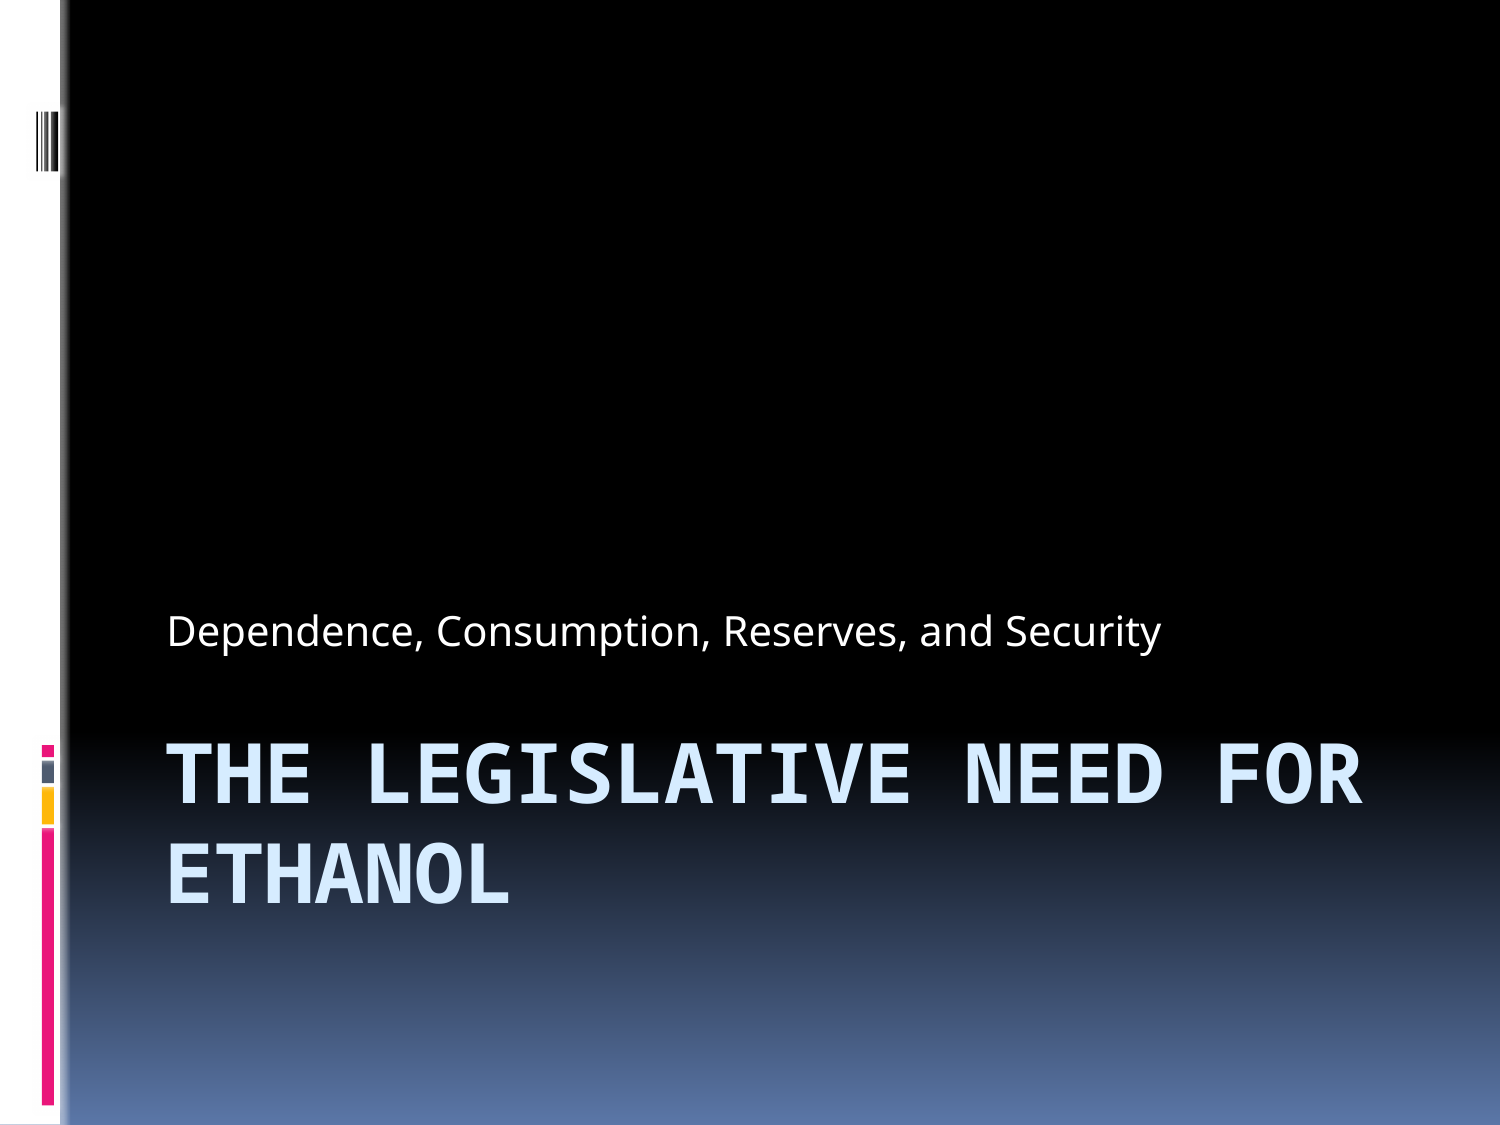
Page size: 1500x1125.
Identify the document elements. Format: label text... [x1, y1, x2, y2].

title The Legislative Need for Ethanol [150, 713, 1425, 1037]
subtitle Dependence, Consumption, Reserves, and Security [150, 464, 1425, 713]
